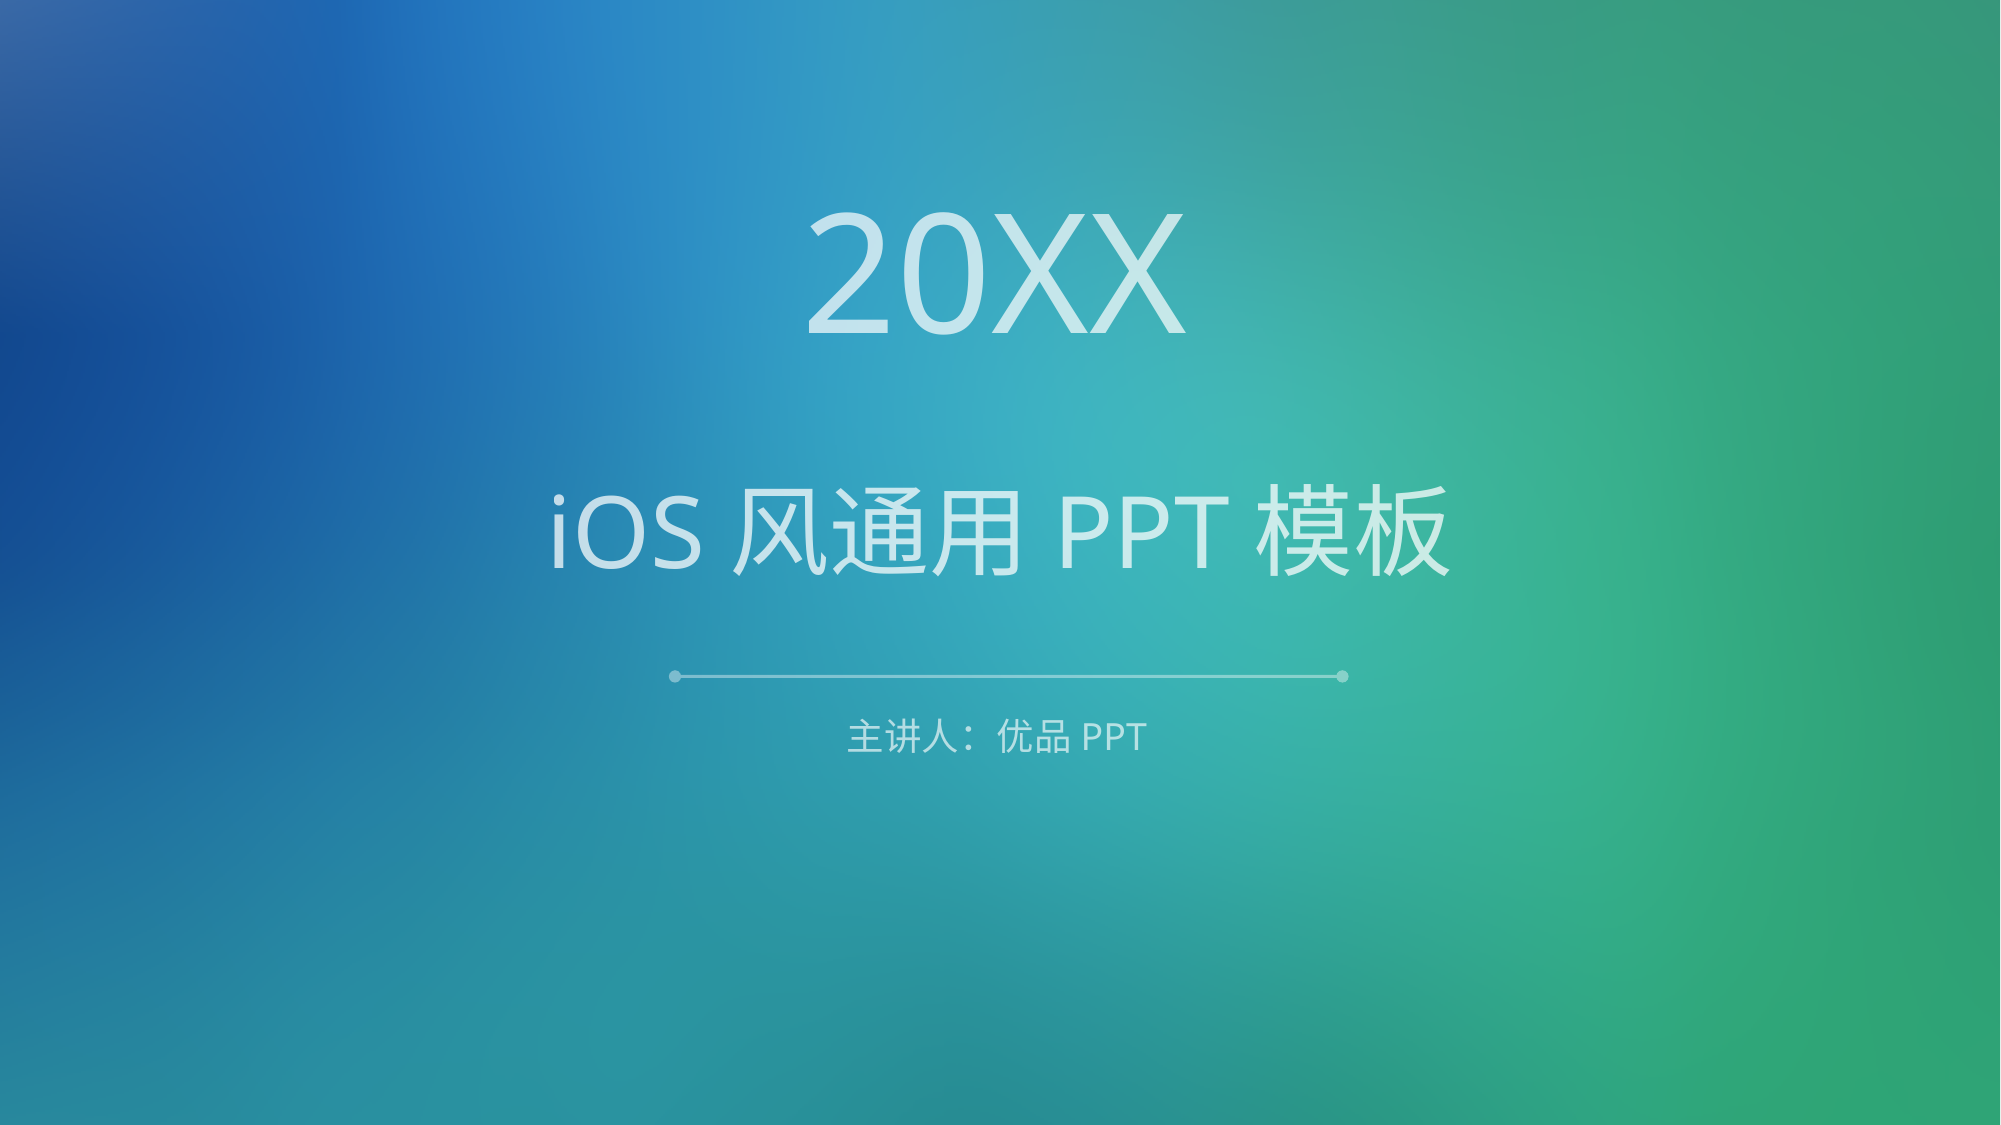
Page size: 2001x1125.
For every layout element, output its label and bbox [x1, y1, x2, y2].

picture [0, 0, 2001, 1125]
text_box [466, 67, 1534, 1125]
